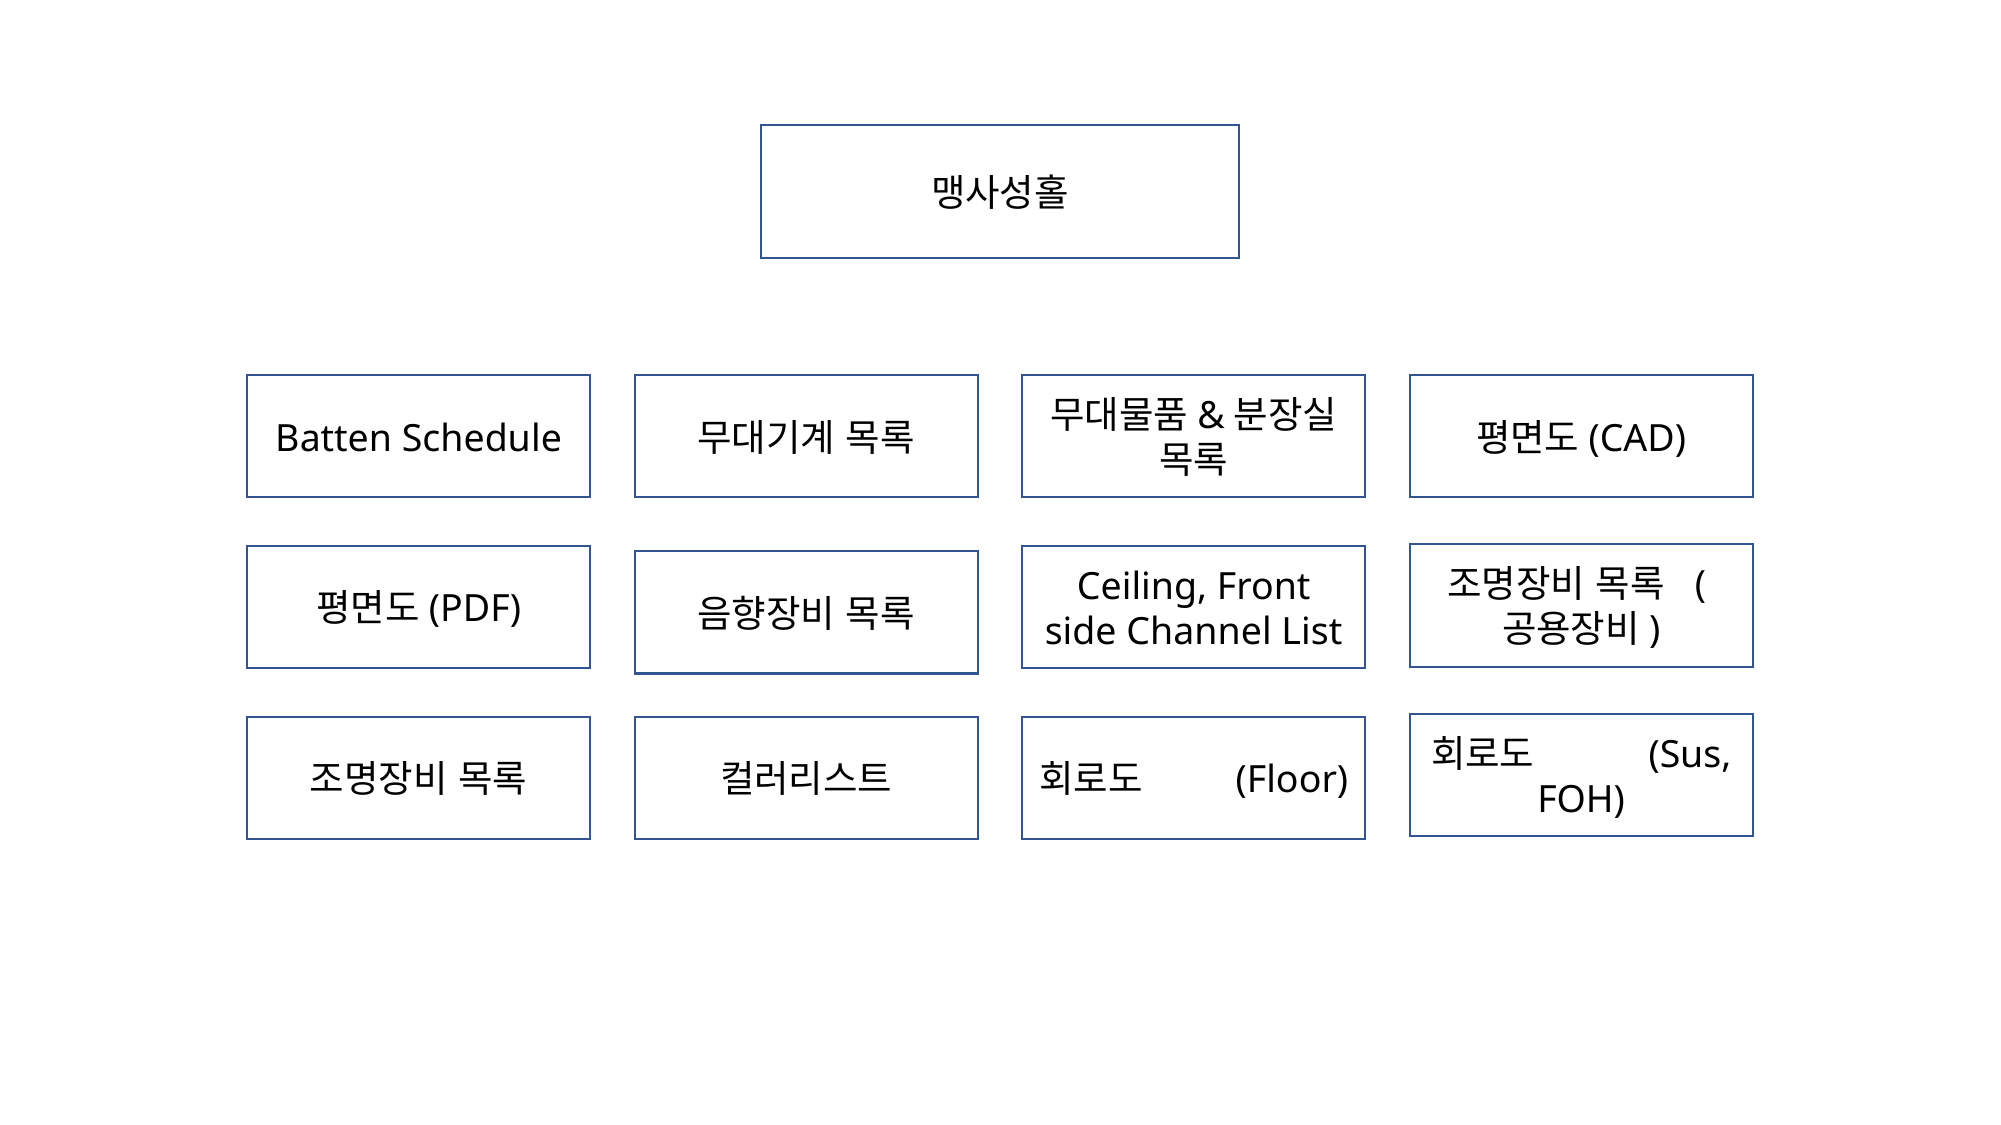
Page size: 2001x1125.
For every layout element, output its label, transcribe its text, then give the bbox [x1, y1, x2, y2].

text_box Batten Schedule [246, 374, 591, 498]
text_box 회로도 (Floor) [1021, 716, 1366, 840]
text_box 조명장비 목록 [246, 716, 591, 840]
text_box 평면도(PDF) [246, 545, 591, 669]
text_box 컬러리스트 [634, 716, 979, 840]
text_box 조명장비 목록 (공용장비) [1409, 543, 1754, 668]
text_box 무대기계 목록 [634, 374, 979, 498]
text_box 회로도 (Sus, FOH) [1409, 713, 1754, 837]
text_box 평면도(CAD) [1409, 374, 1754, 498]
text_box Ceiling, Front side Channel List [1021, 545, 1366, 669]
text_box 맹사성홀 [760, 124, 1240, 259]
text_box 음향장비 목록 [634, 550, 979, 675]
text_box 무대물품&분장실 목록 [1021, 374, 1366, 498]
